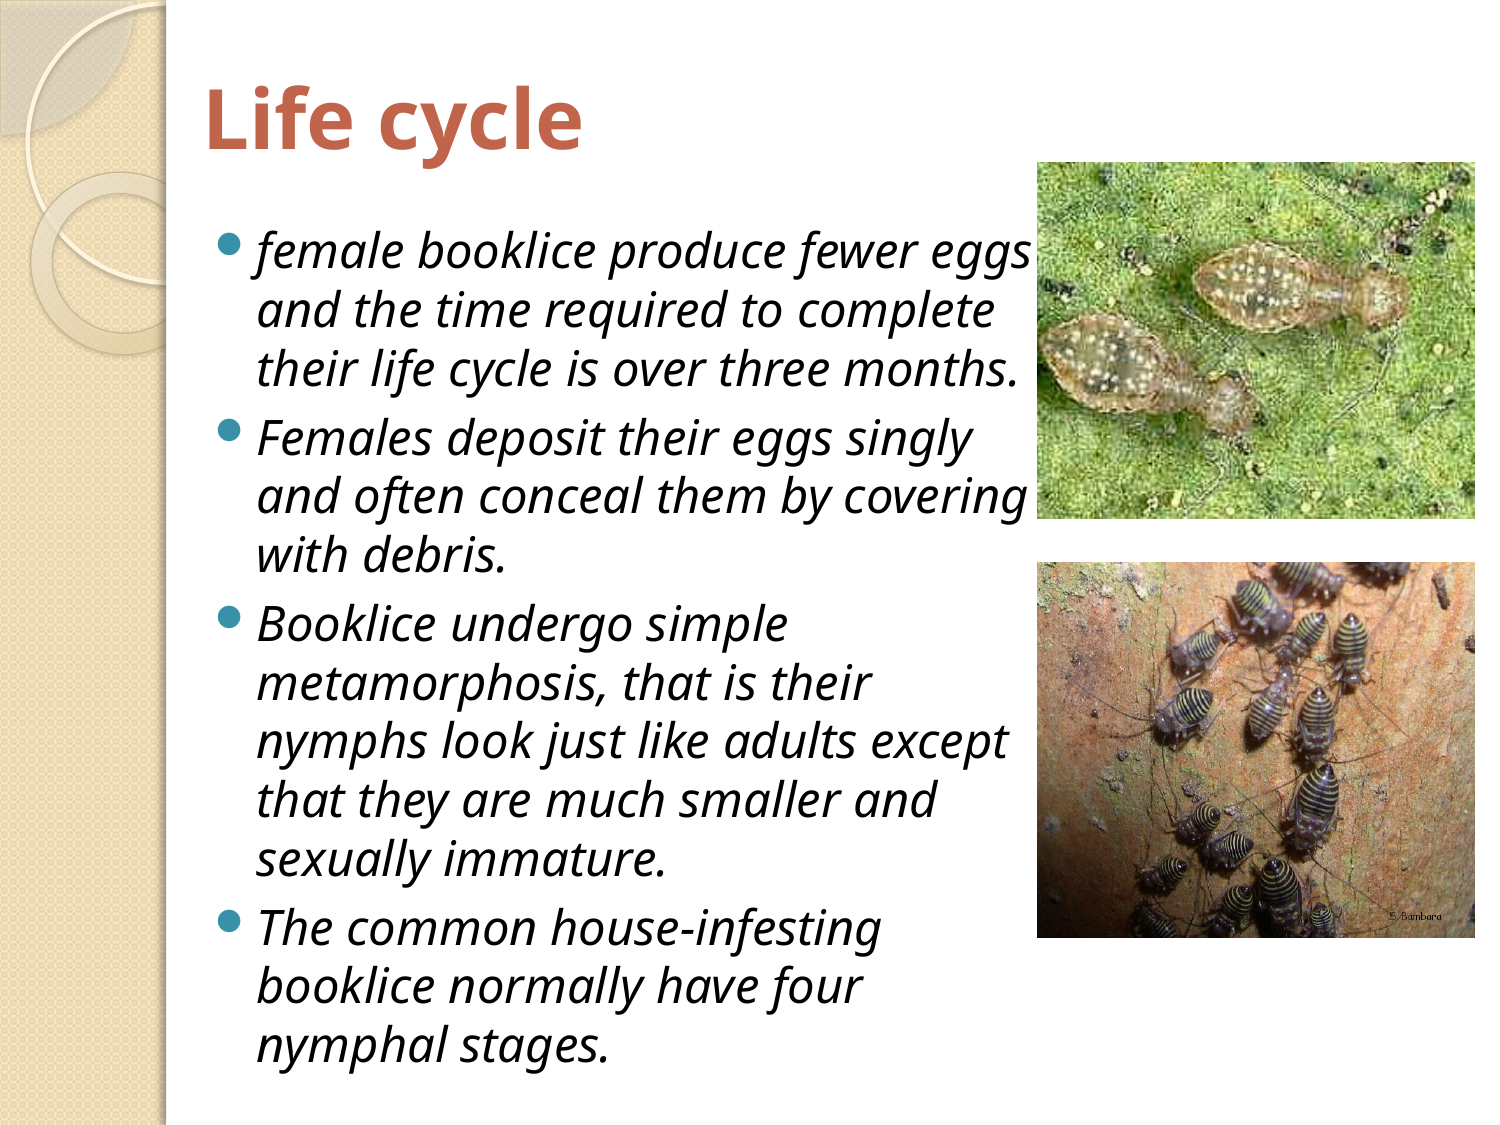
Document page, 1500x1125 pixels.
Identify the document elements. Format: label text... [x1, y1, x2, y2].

picture [1037, 162, 1476, 519]
title Life cycle [187, 45, 1463, 188]
picture [1037, 562, 1476, 938]
list female booklice produce fewer eggs and the time required to complete their life cycle is over three months. Females deposit their eggs singly and often conceal them by covering with debris. Booklice undergo simple metamorphosis, that is their nymphs look just like adults except that they are much smaller and sexually immature. The common house-infesting booklice normally have four nymphal stages. [187, 212, 1050, 1100]
